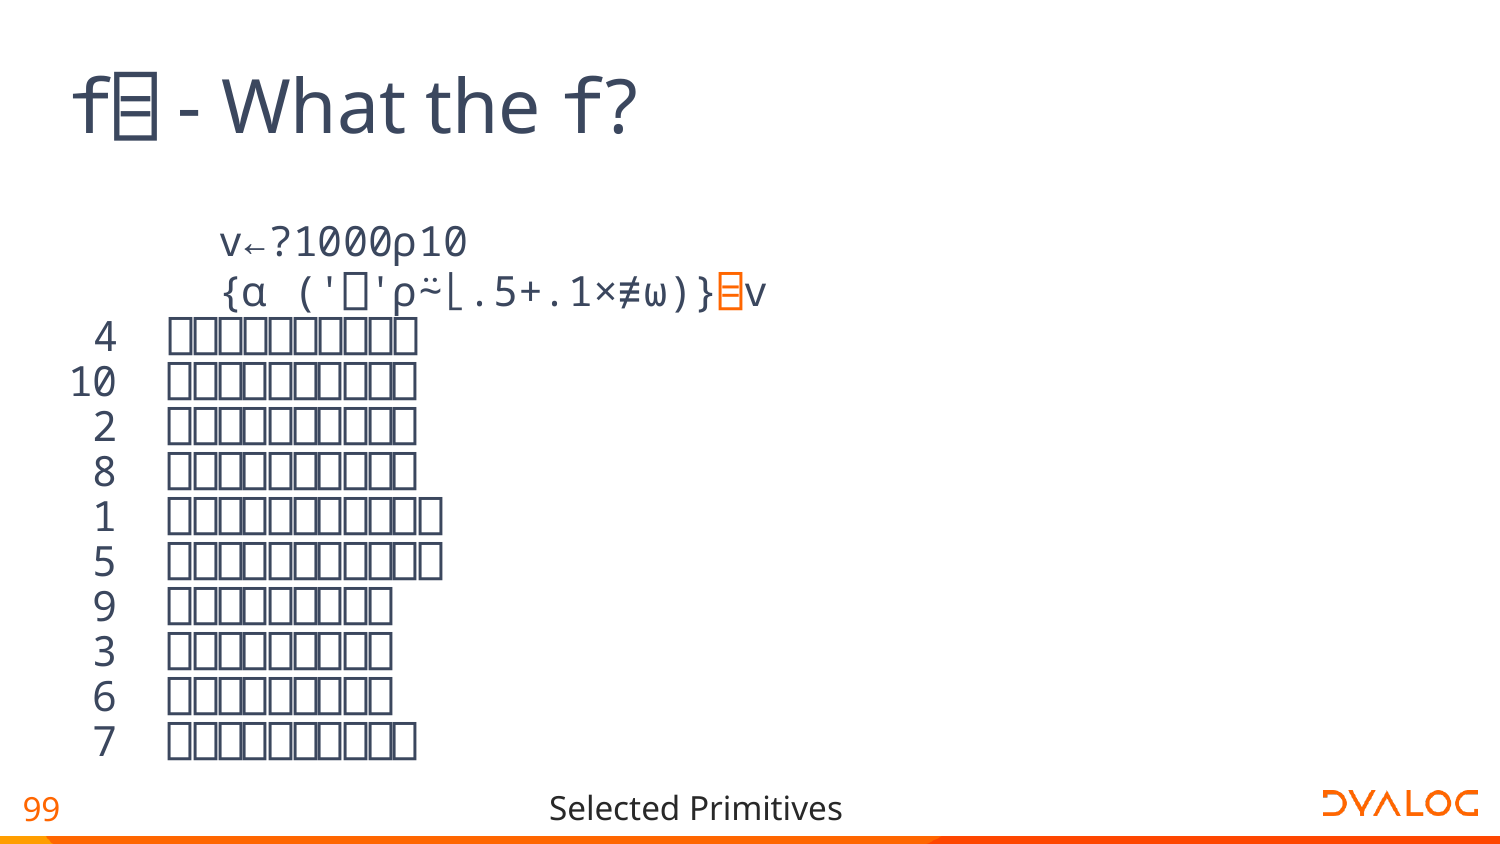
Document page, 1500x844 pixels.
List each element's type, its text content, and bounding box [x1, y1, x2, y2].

list v←?1000⍴10 {⍺ ('⎕'⍴⍨⌊.5+.1×≢⍵)}⌸v 4 ⎕⎕⎕⎕⎕⎕⎕⎕⎕⎕ 10 ⎕⎕⎕⎕⎕⎕⎕⎕⎕⎕ 2 ⎕⎕⎕⎕⎕⎕⎕⎕⎕⎕ 8 ⎕⎕⎕⎕⎕⎕⎕⎕⎕⎕ 1 ⎕⎕⎕⎕⎕⎕⎕⎕⎕⎕⎕ 5 ⎕⎕⎕⎕⎕⎕⎕⎕⎕⎕⎕ 9 ⎕⎕⎕⎕⎕⎕⎕⎕⎕ 3 ⎕⎕⎕⎕⎕⎕⎕⎕⎕ 6 ⎕⎕⎕⎕⎕⎕⎕⎕⎕ 7 ⎕⎕⎕⎕⎕⎕⎕⎕⎕⎕ [53, 207, 1453, 772]
picture [0, 836, 1500, 844]
picture [1323, 790, 1478, 816]
title f⌸ - What the f? [53, 43, 1453, 157]
